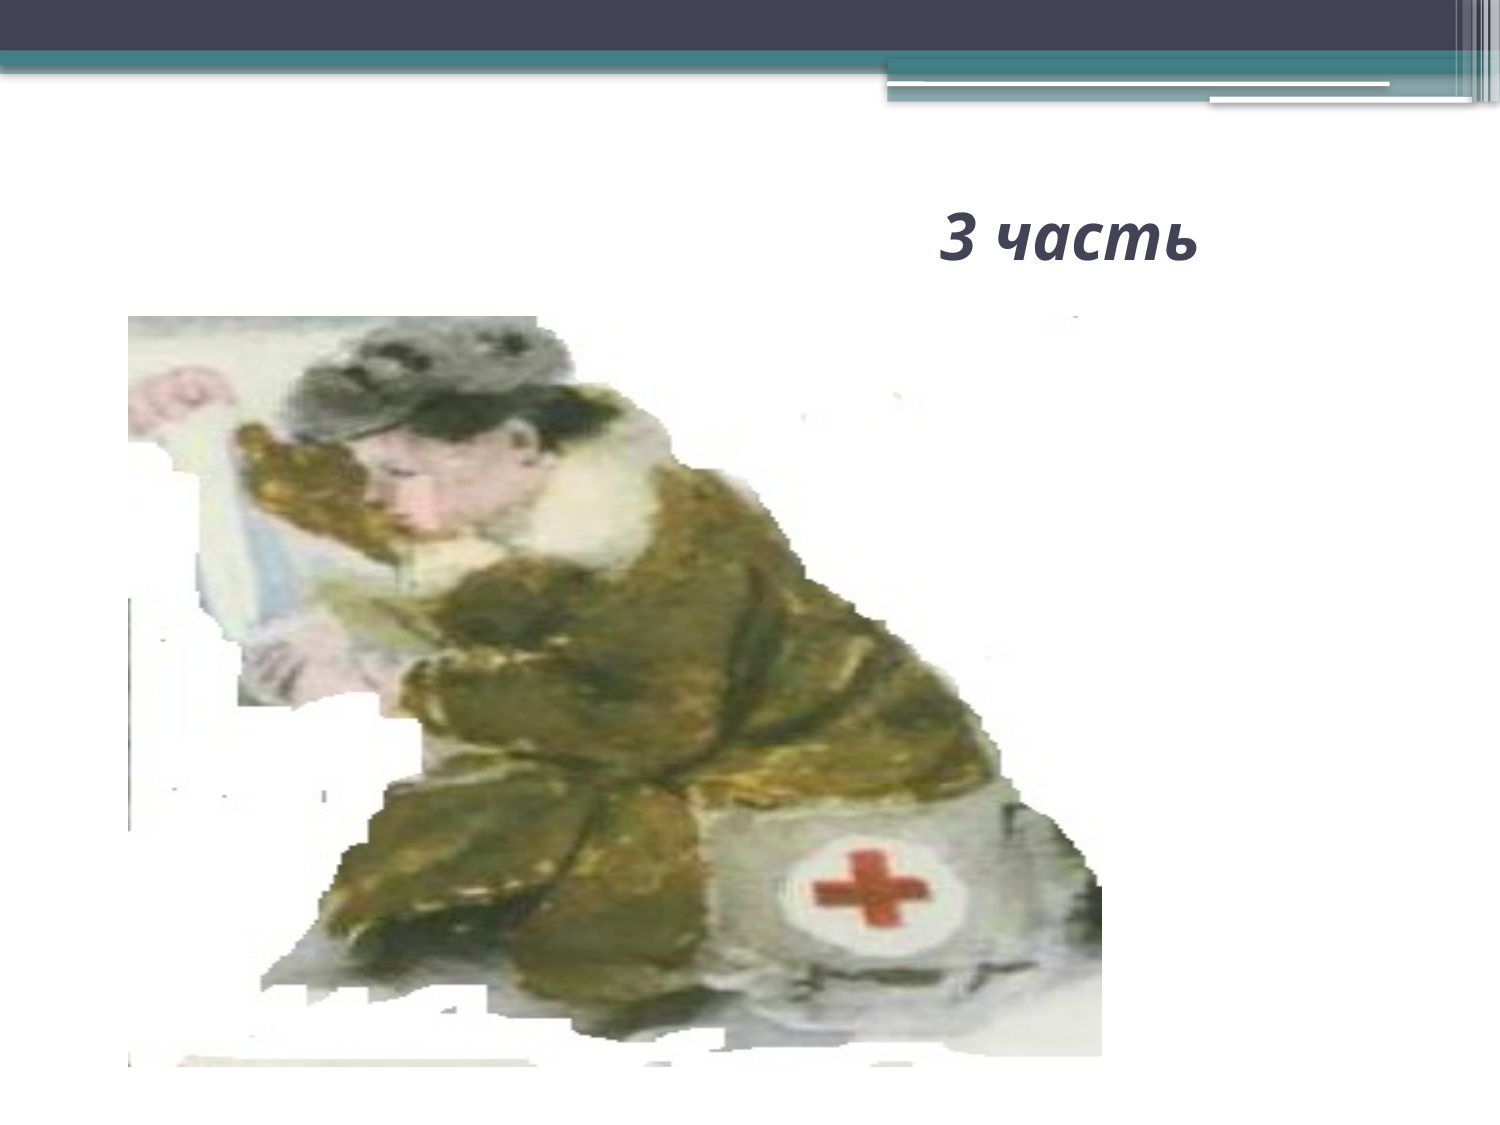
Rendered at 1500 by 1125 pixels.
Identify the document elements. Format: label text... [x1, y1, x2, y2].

title 3 часть [925, 187, 1425, 282]
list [128, 316, 1102, 1067]
